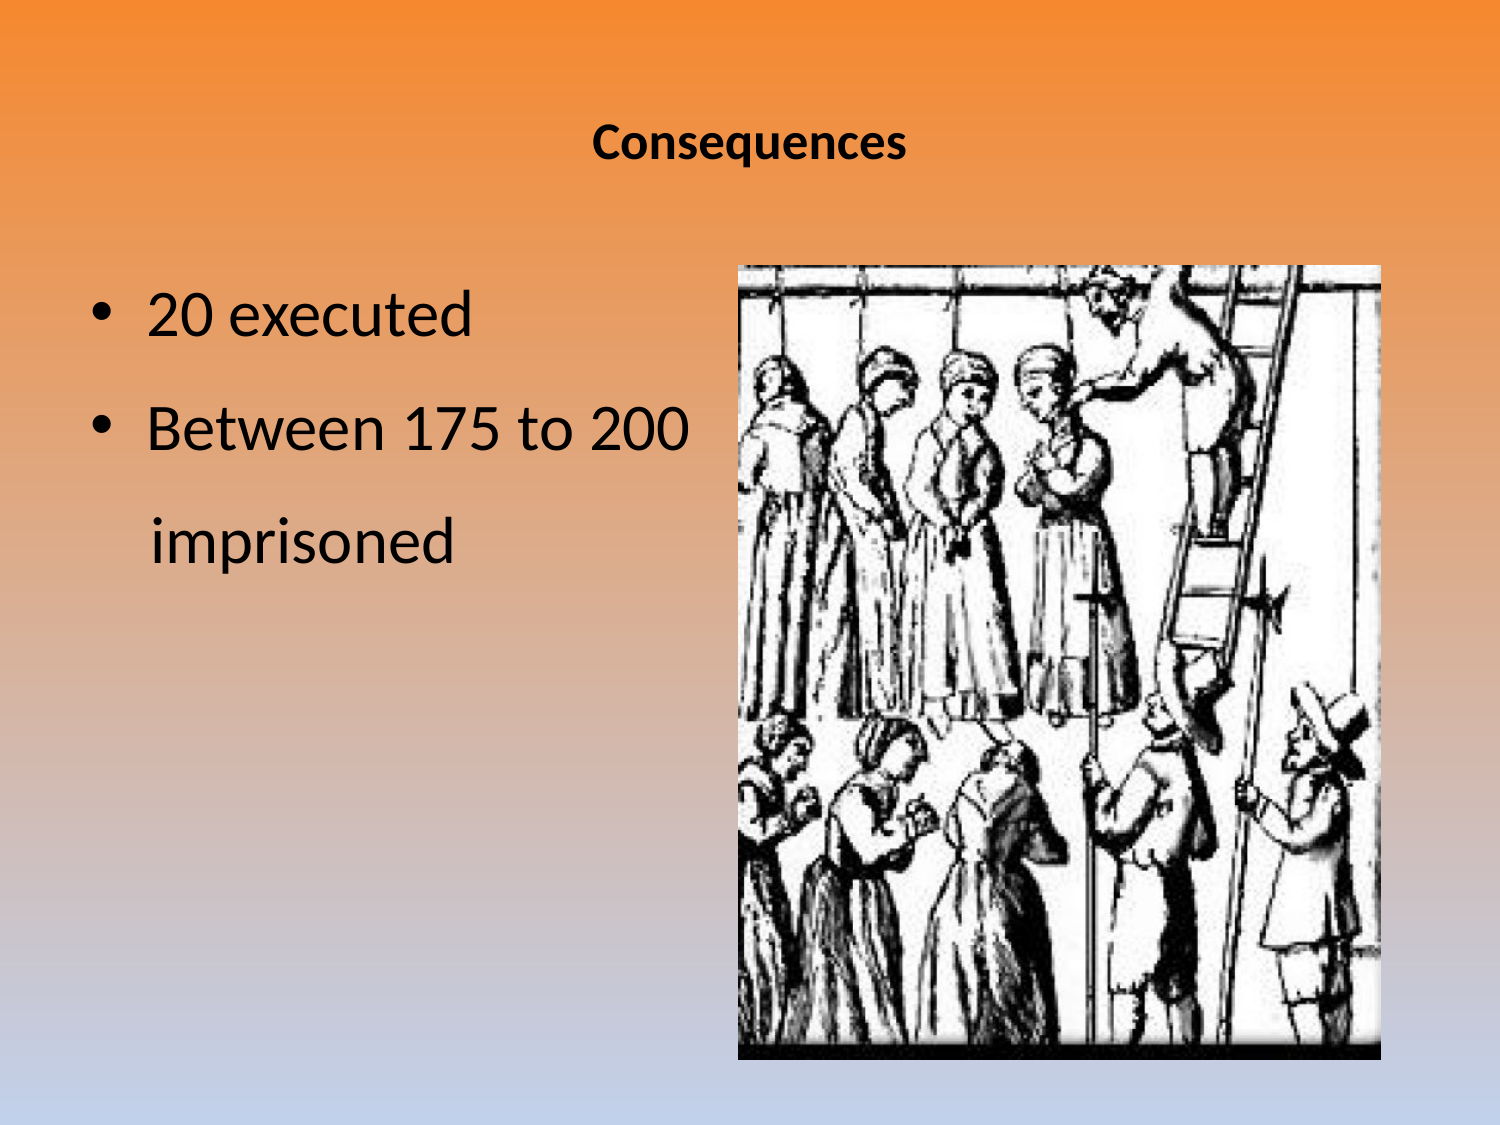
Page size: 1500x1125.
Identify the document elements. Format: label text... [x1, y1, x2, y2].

picture [737, 265, 1381, 1061]
title Consequences [75, 45, 1425, 233]
list 20 executed Between 175 to 200 imprisoned [75, 262, 1425, 1005]
